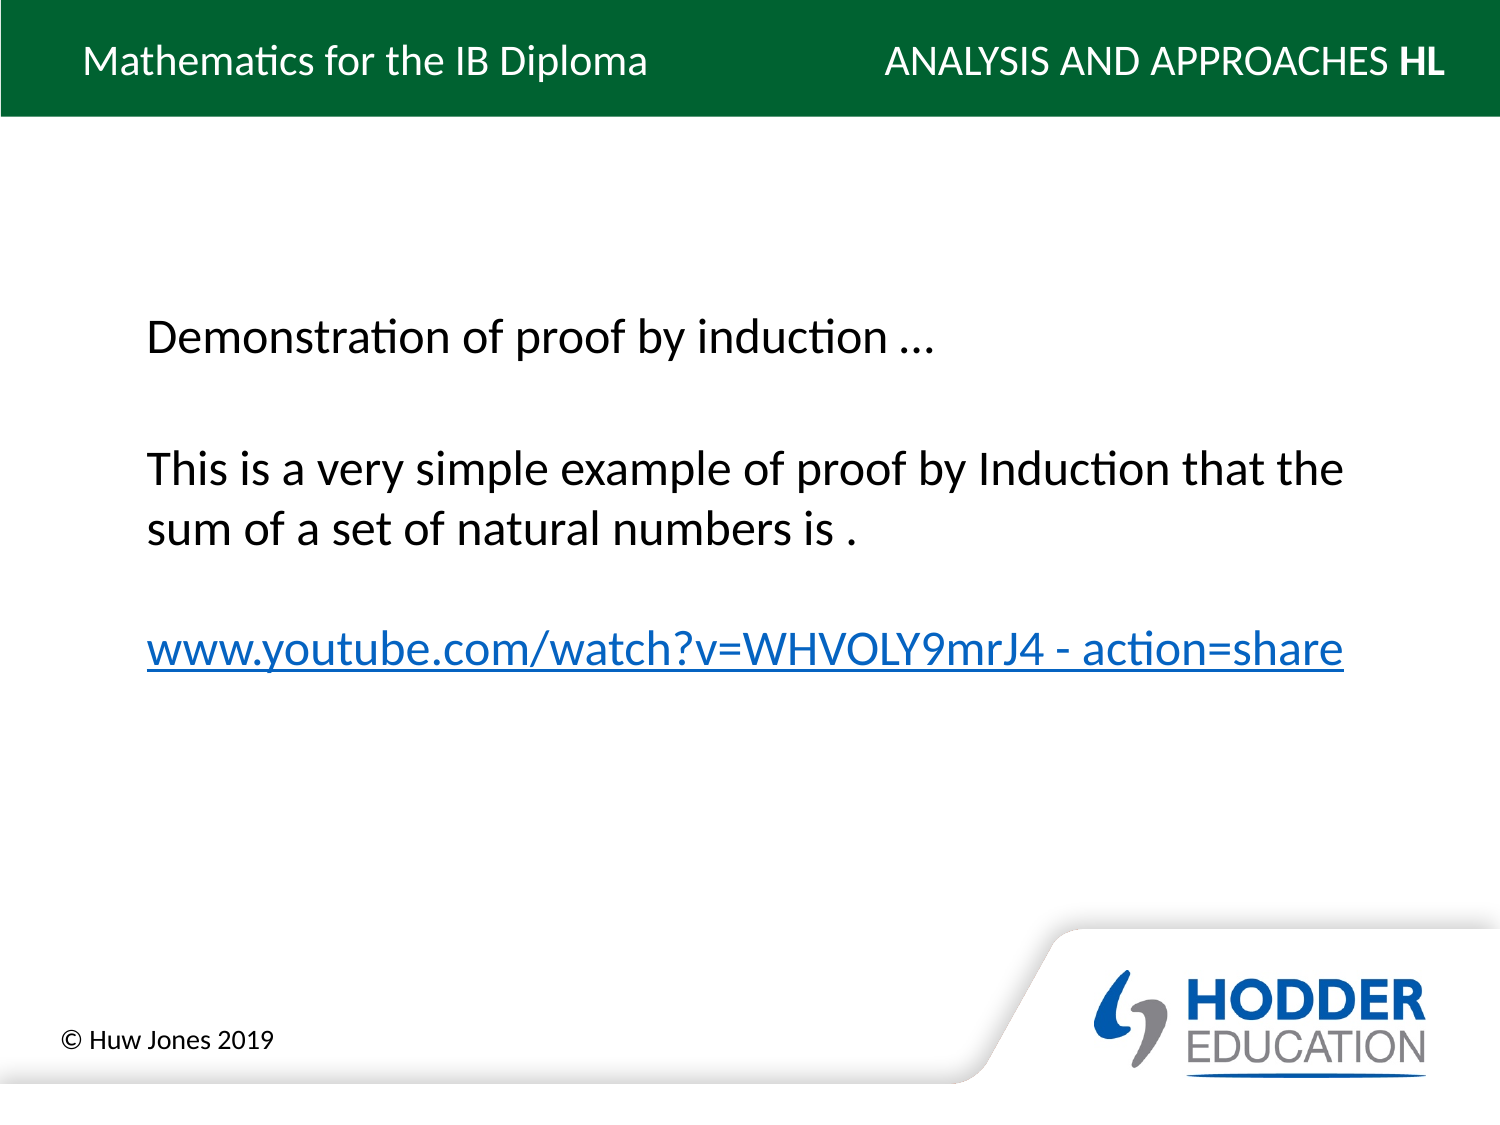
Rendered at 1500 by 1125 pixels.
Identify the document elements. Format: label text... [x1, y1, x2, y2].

text_box Mathematics for the IB Diploma ANALYSIS AND APPROACHES HL [0, 0, 1500, 118]
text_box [0, 893, 1500, 1125]
